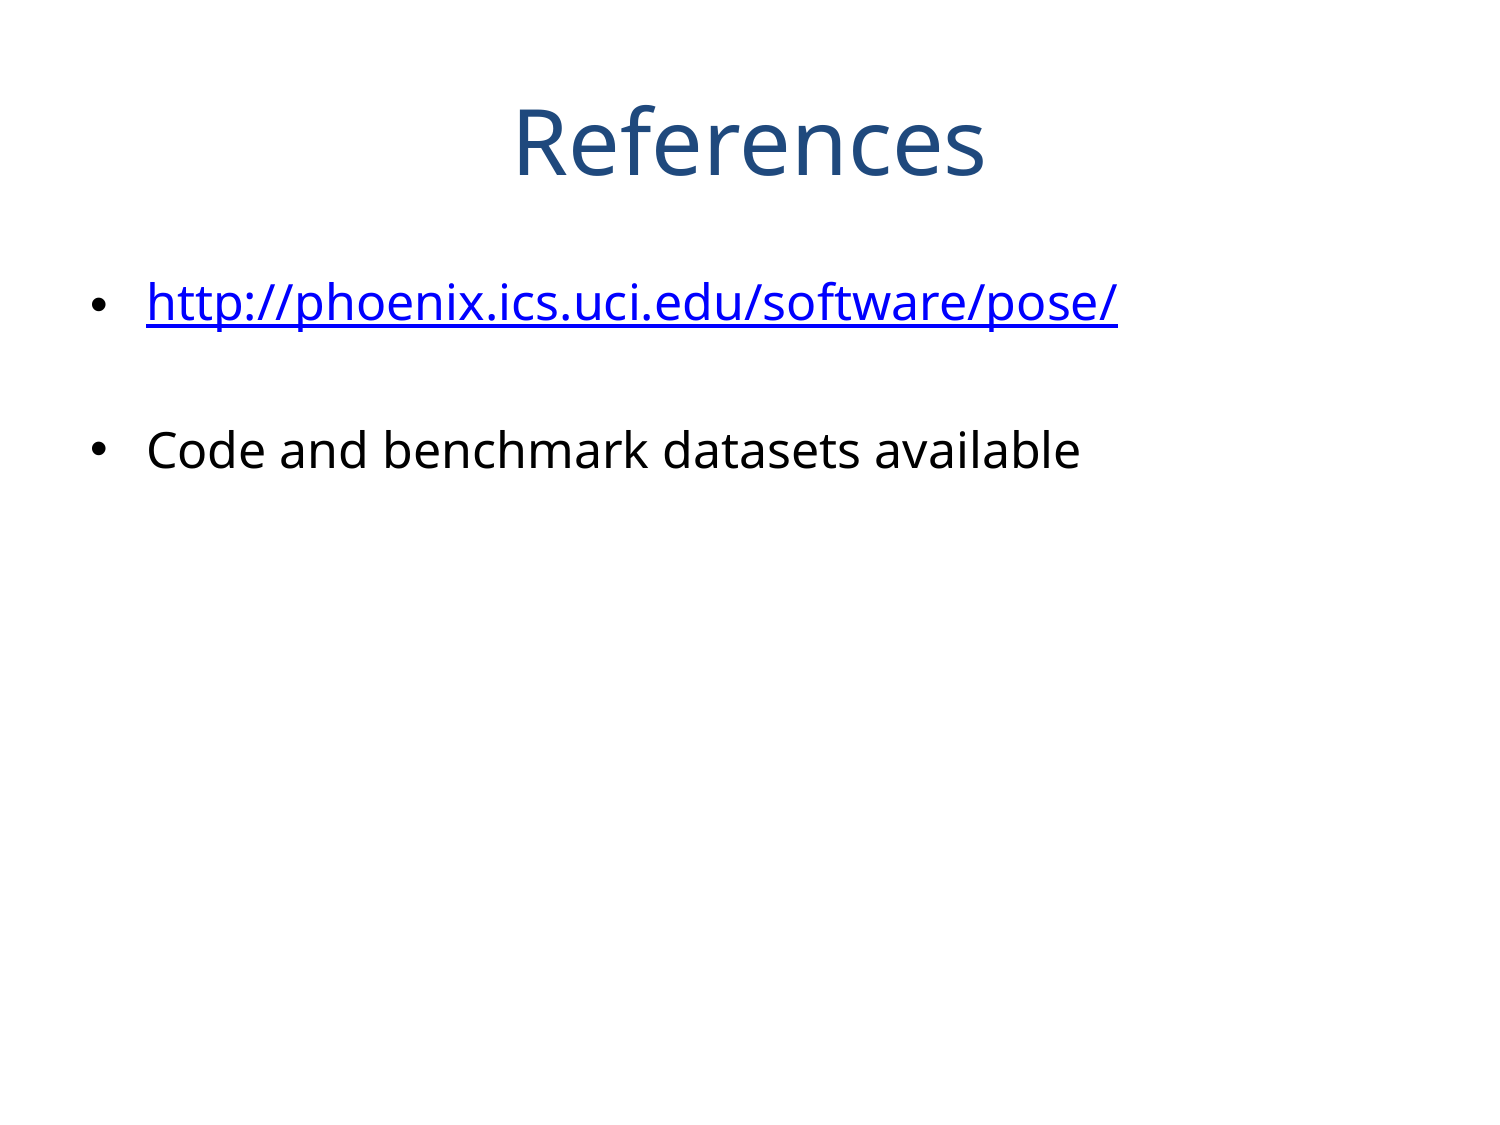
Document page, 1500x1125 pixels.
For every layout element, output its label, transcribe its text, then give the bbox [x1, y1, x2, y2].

title References [75, 45, 1425, 233]
list http://phoenix.ics.uci.edu/software/pose/ Code and benchmark datasets available [75, 262, 1425, 1005]
